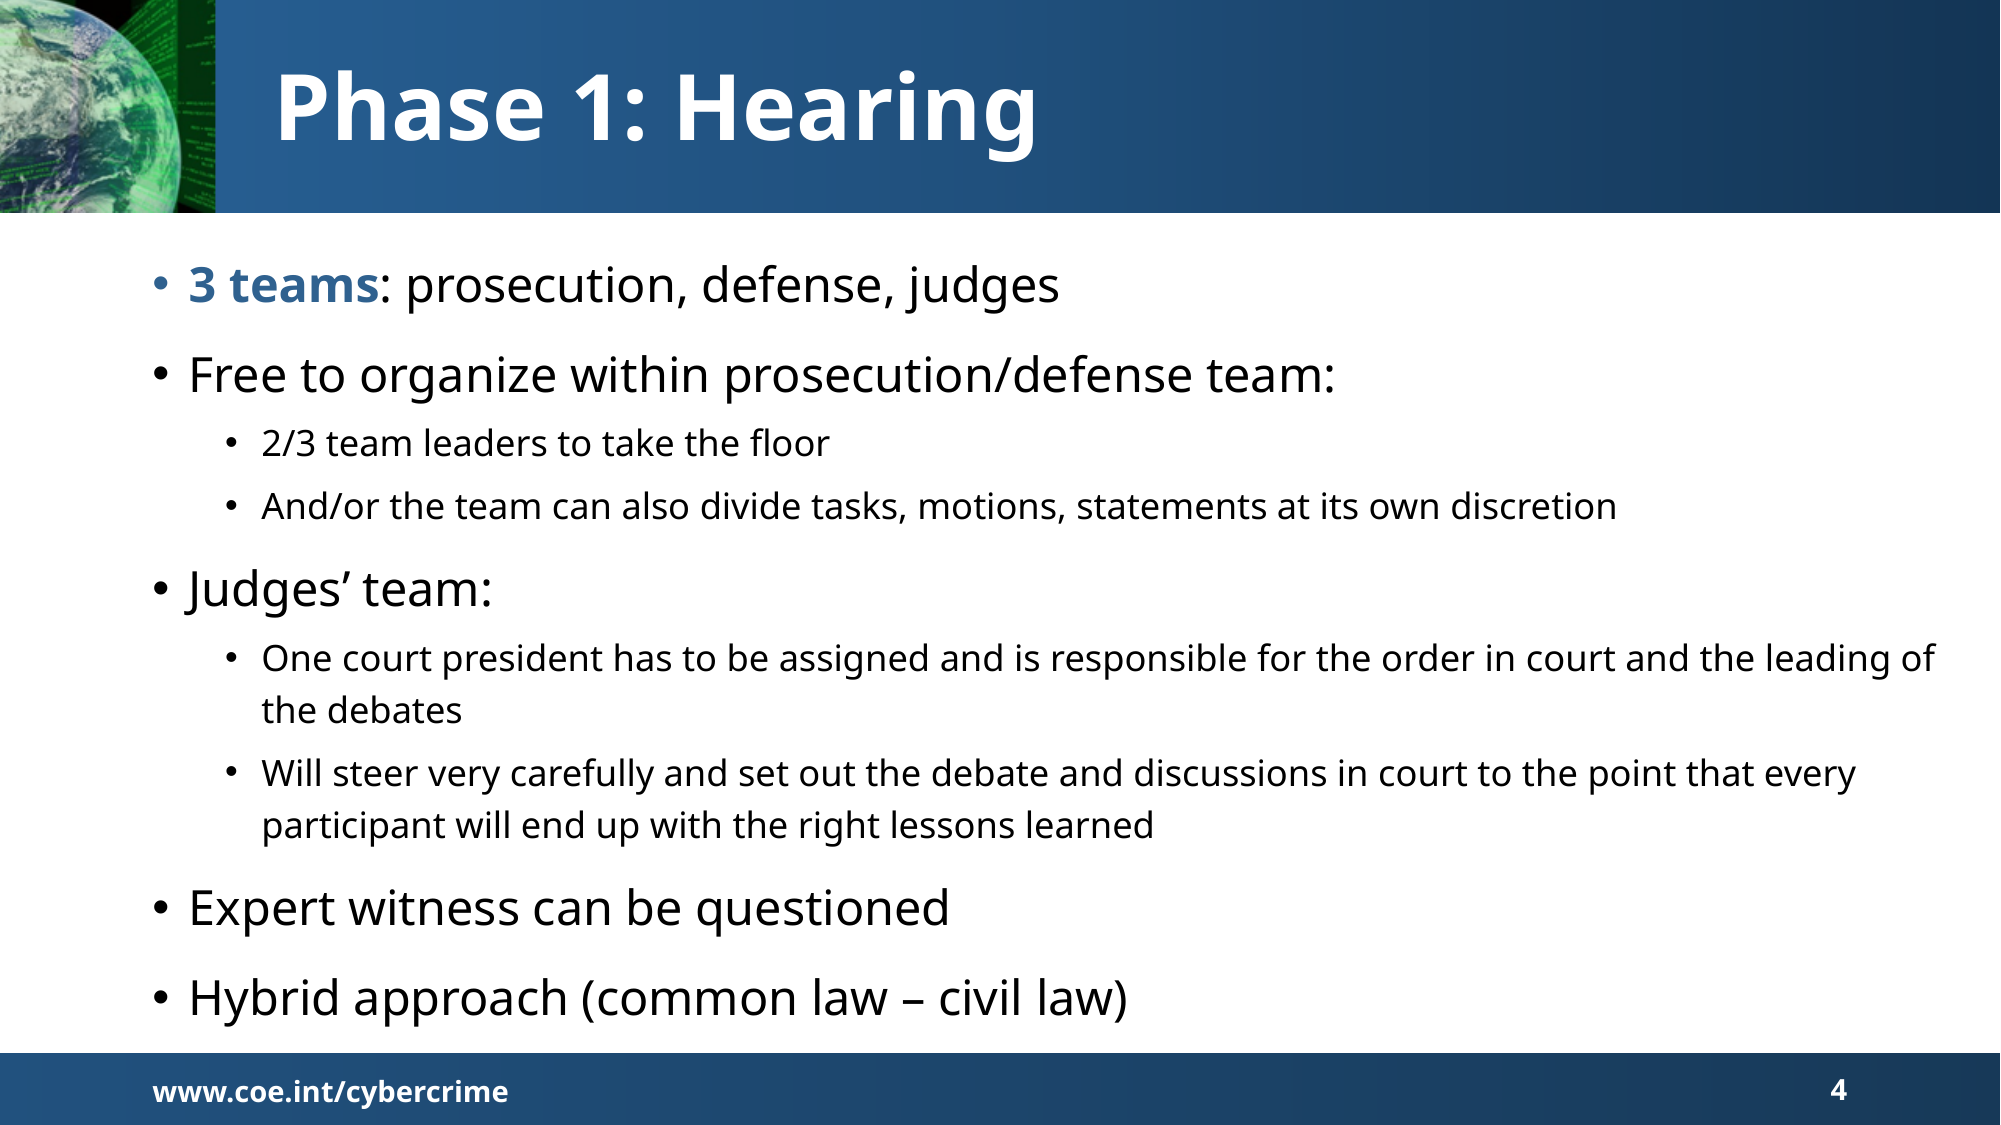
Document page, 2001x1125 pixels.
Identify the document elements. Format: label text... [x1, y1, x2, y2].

slide_number www.coe.int/cybercrime [137, 1061, 588, 1121]
picture [0, 0, 2000, 213]
title Phase 1: Hearing [258, 39, 1976, 183]
list 3 teams: prosecution, defense, judges Free to organize within prosecution/defense team: 2/3 team leaders to take the floor And/or the team can also divide tasks, motions, statements at its own discretion Judges’ team: One court president has to be assigned and is responsible for the order in court and the leading of the debates Will steer very carefully and set out the debate and discussions in court to the point that every participant will end up with the right lessons learned Expert witness can be questioned Hybrid approach (common law – civil law) [137, 234, 1976, 1034]
slide_number 4 [1412, 1061, 1863, 1121]
